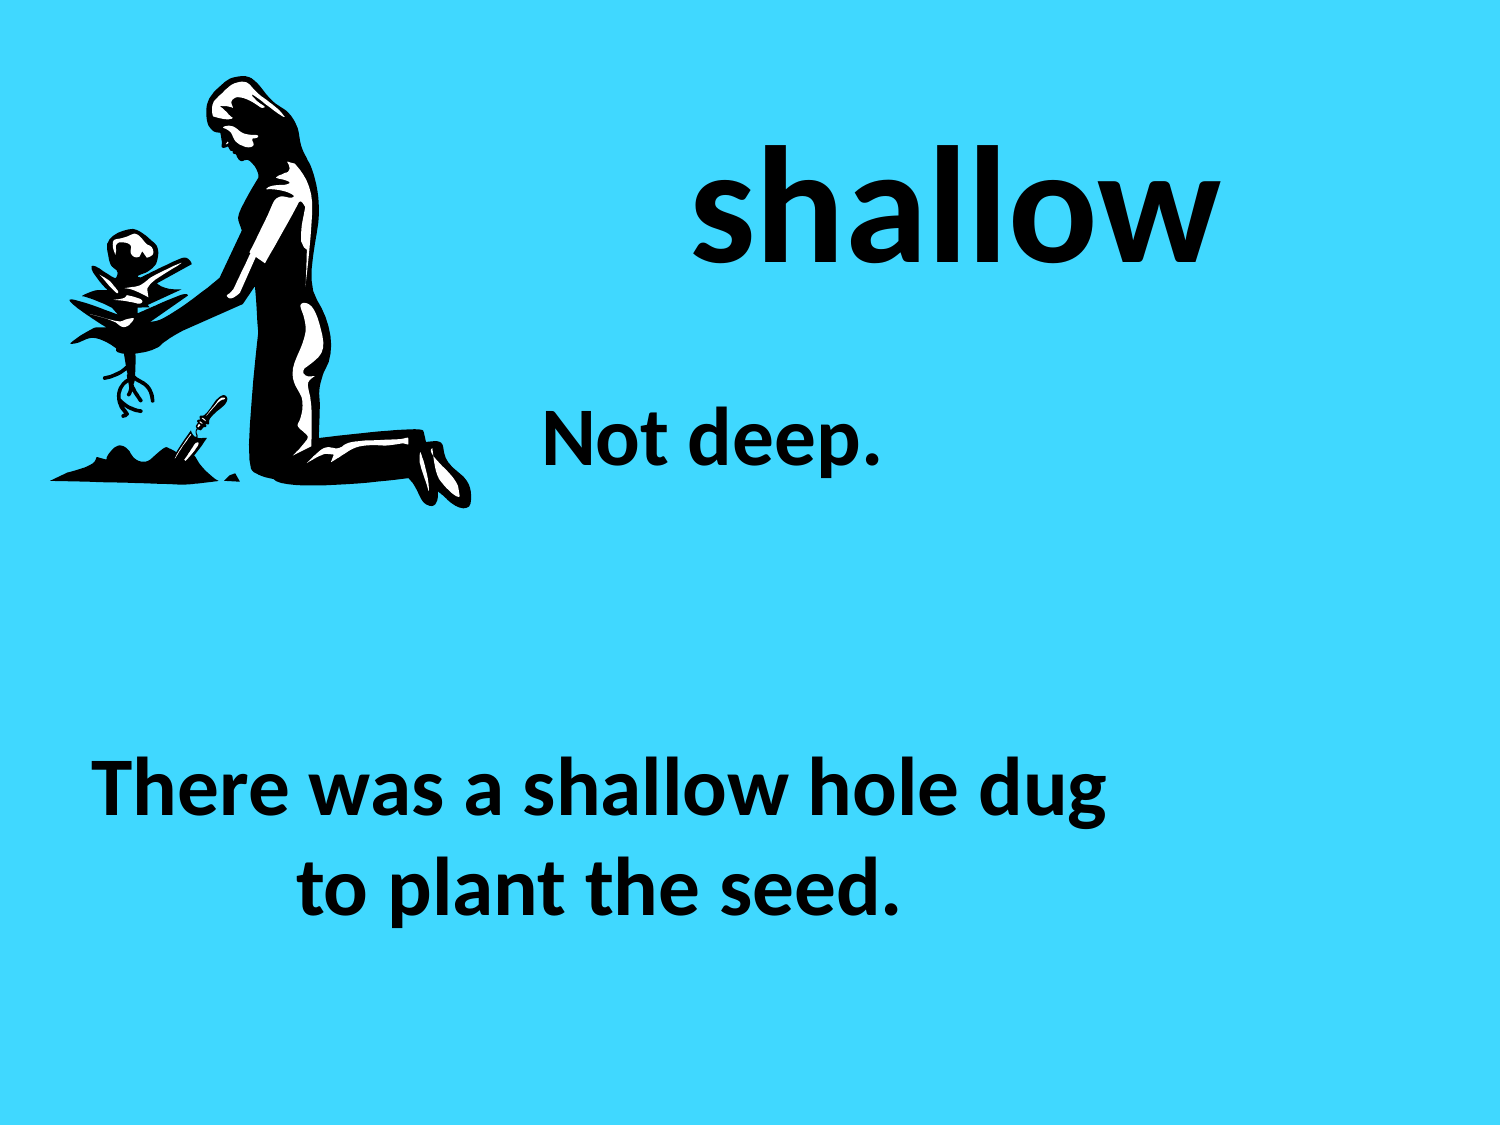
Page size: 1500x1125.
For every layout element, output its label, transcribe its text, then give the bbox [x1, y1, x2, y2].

text_box There was a shallow hole dug to plant the seed. [74, 724, 1125, 1013]
title shallow [537, 75, 1375, 317]
subtitle Not deep. [187, 375, 1238, 663]
picture [49, 74, 474, 513]
